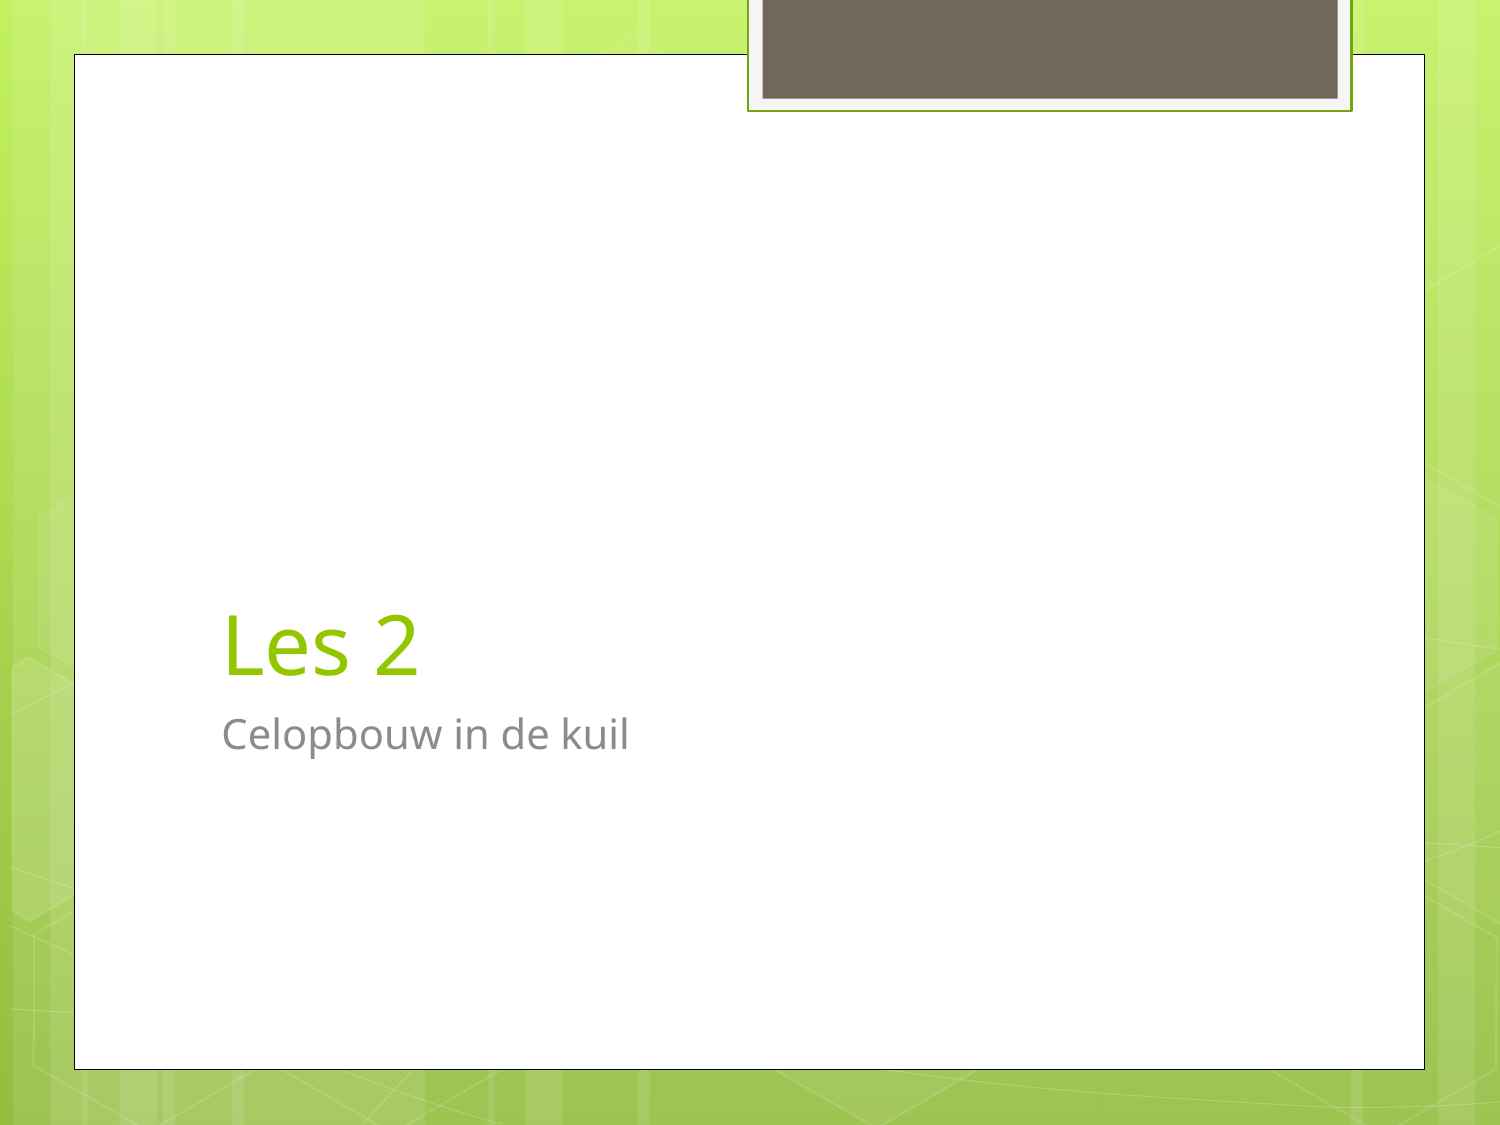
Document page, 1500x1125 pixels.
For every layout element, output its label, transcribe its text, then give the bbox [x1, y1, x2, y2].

list Celopbouw in de kuil [206, 699, 1296, 950]
title Les 2 [206, 475, 1296, 699]
